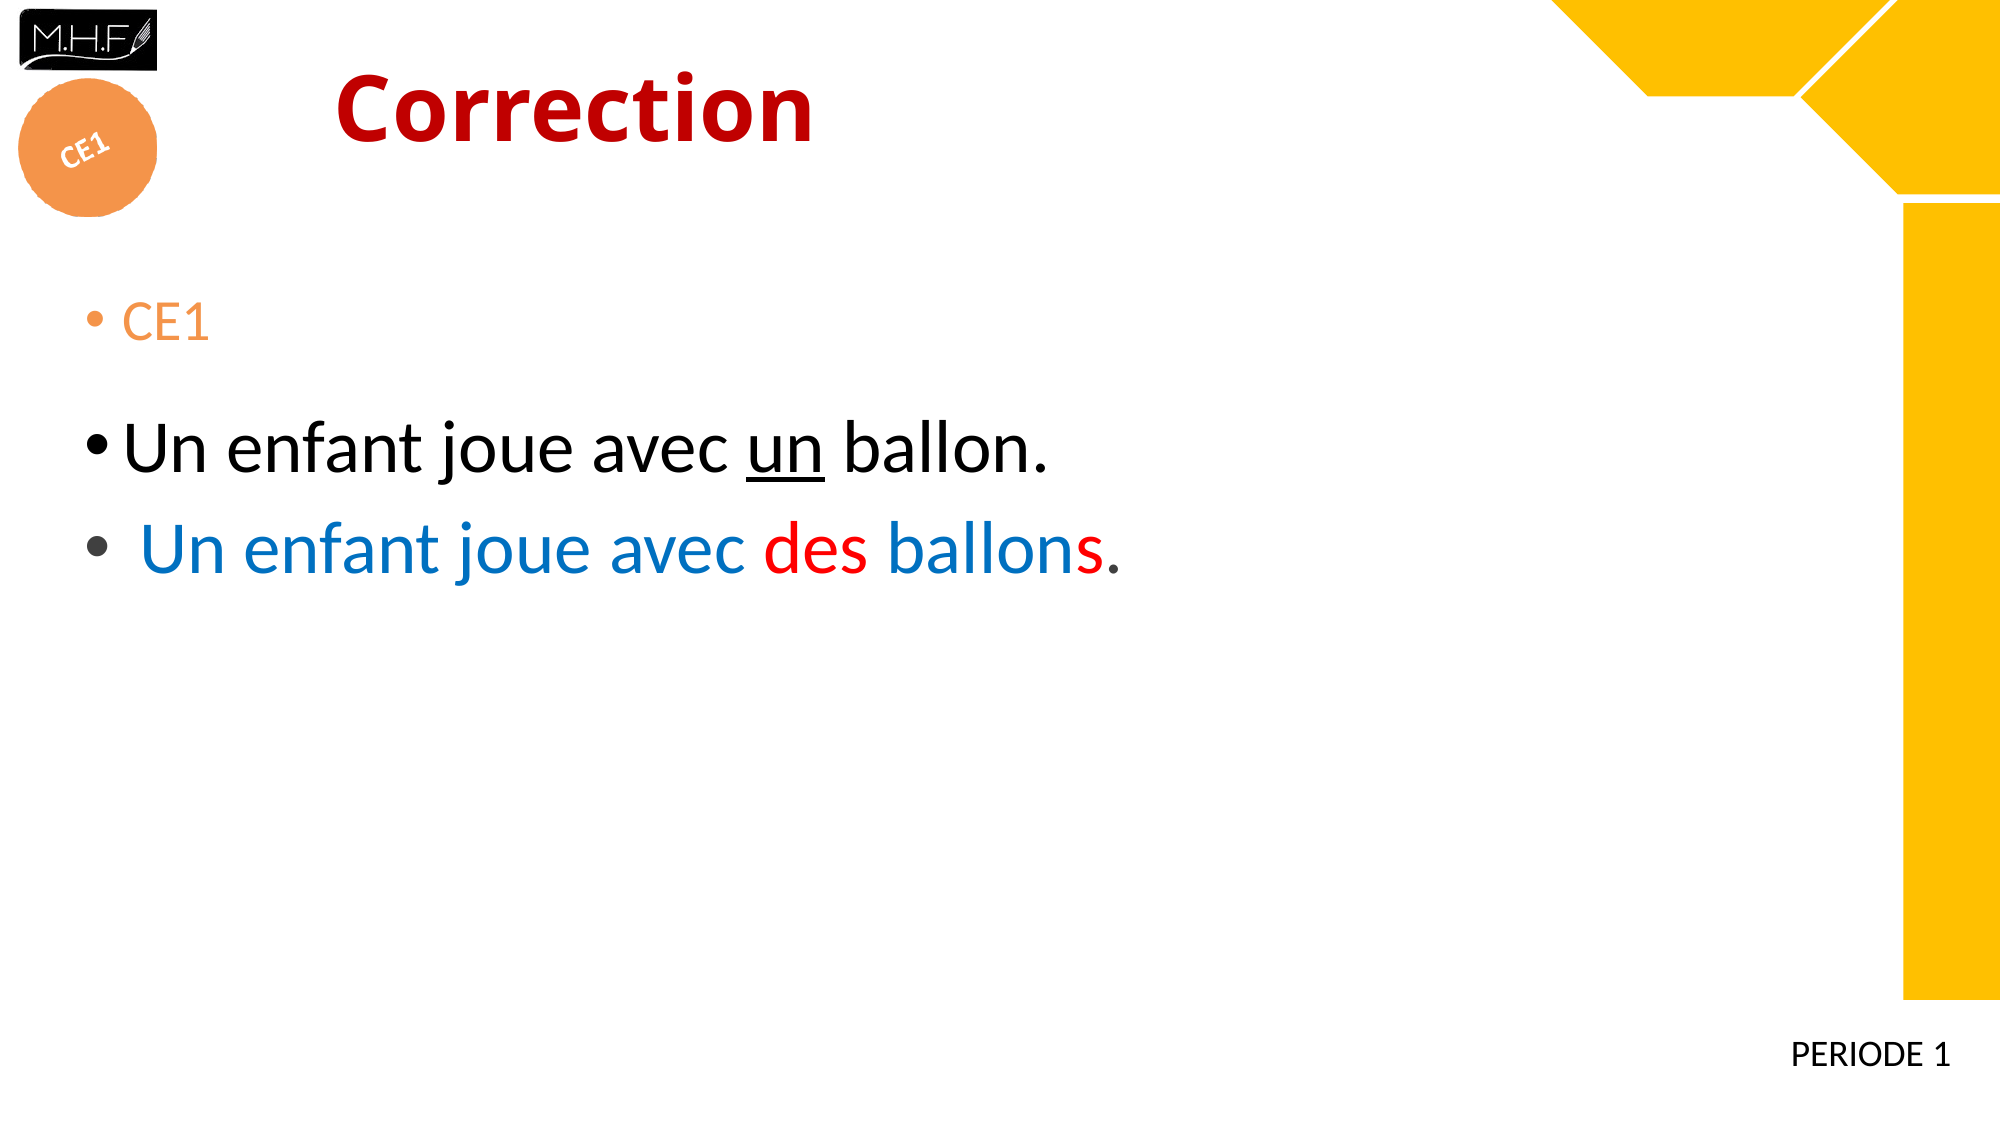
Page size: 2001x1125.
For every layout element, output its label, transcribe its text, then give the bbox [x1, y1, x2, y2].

text_box [1549, 0, 1892, 98]
text_box Un enfant joue avec un ballon. Un enfant joue avec des ballons. [69, 399, 1425, 637]
picture [16, 7, 157, 74]
text_box [1799, 0, 2000, 196]
picture [18, 78, 157, 218]
text_box CE1 [69, 282, 733, 388]
text_box PERIODE 1 [1362, 1021, 1967, 1125]
title Correction [318, 3, 1865, 221]
text_box [1902, 202, 2000, 1001]
